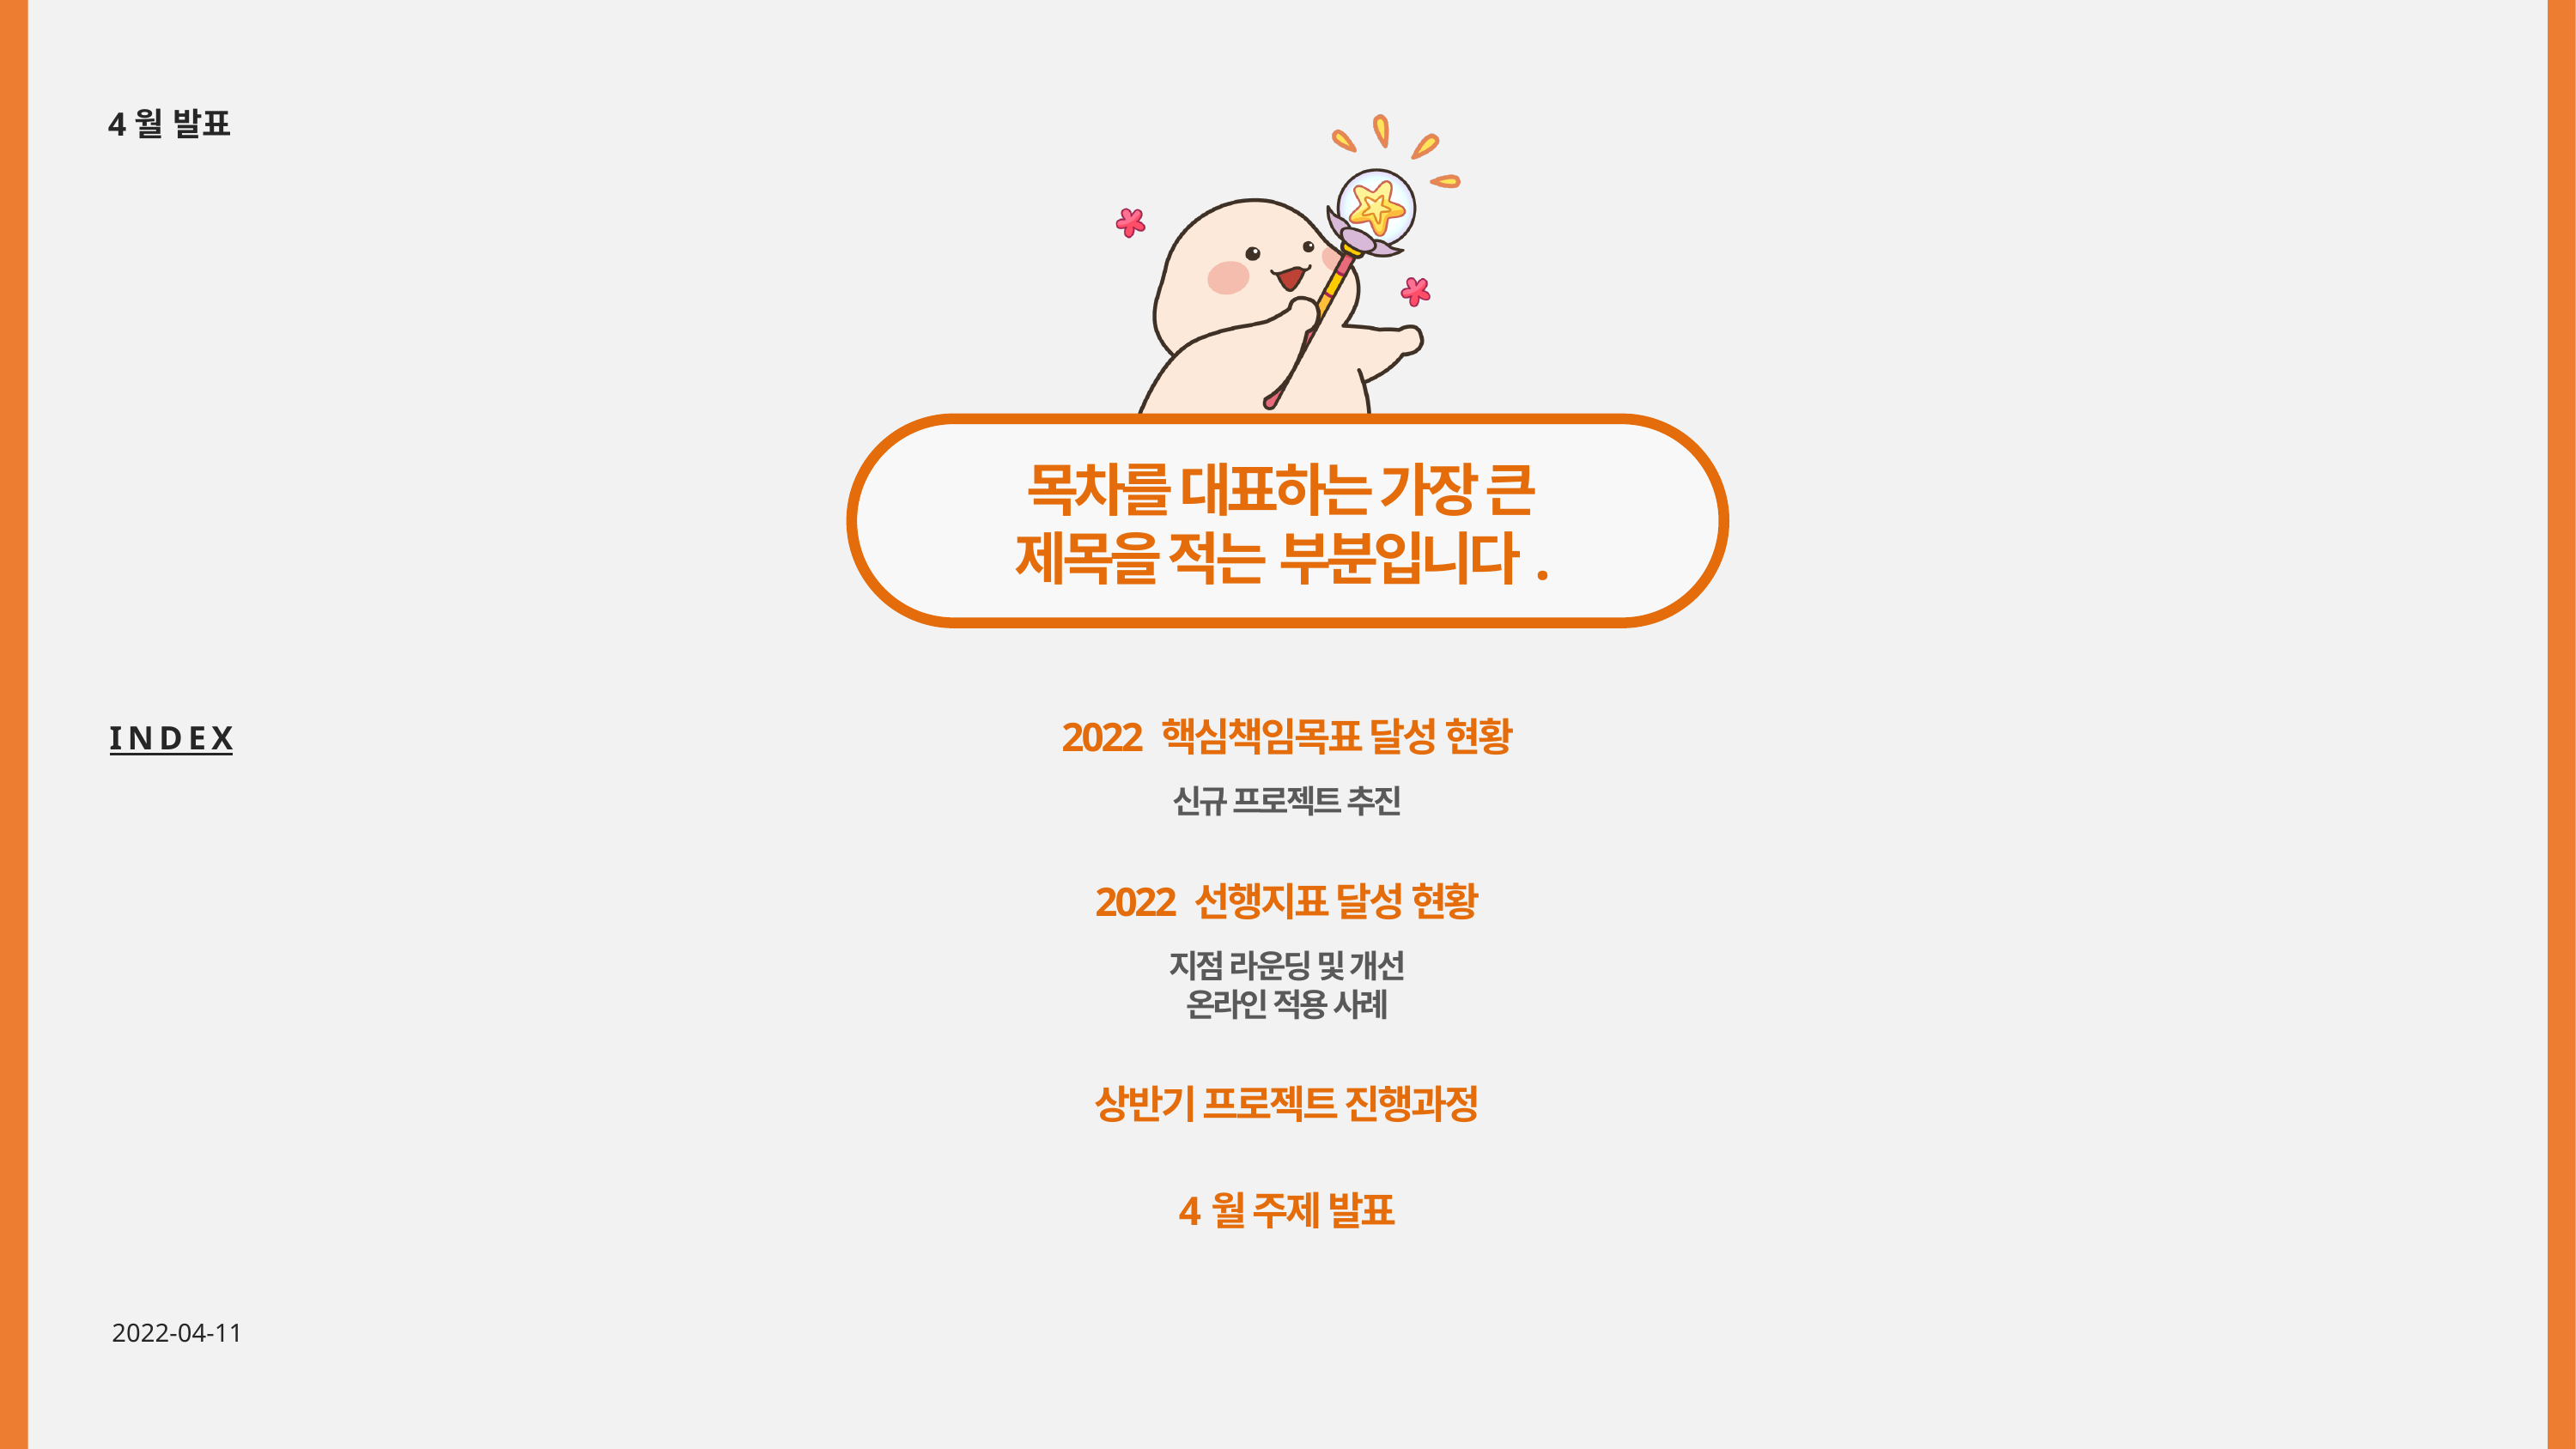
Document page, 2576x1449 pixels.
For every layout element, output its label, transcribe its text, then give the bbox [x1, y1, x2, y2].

text_box 신규 프로젝트 추진 [1152, 772, 1423, 830]
text_box 지점 라운딩 및 개선 온라인 적용 사례 [1150, 937, 1426, 1034]
text_box 4월 발표 [88, 75, 252, 153]
text_box 상반기 프로젝트 진행과정 [1075, 1070, 1501, 1137]
text_box 4월 주제 발표 [1159, 1176, 1417, 1243]
text_box INDEX [90, 688, 253, 767]
text_box 2022-04-11 [93, 1292, 264, 1357]
text_box 2022 선행지표 달성 현황 [1075, 867, 1500, 934]
text_box [2546, 0, 2576, 1449]
text_box 목차를 대표하는 가장 큰 제목을 적는 부분입니다. [995, 444, 1581, 601]
text_box [0, 0, 30, 1449]
text_box 2022 핵심책임목표 달성 현황 [1042, 702, 1534, 769]
text_box [30, 0, 2546, 1449]
text_box [849, 416, 1726, 625]
picture [1108, 108, 1468, 420]
